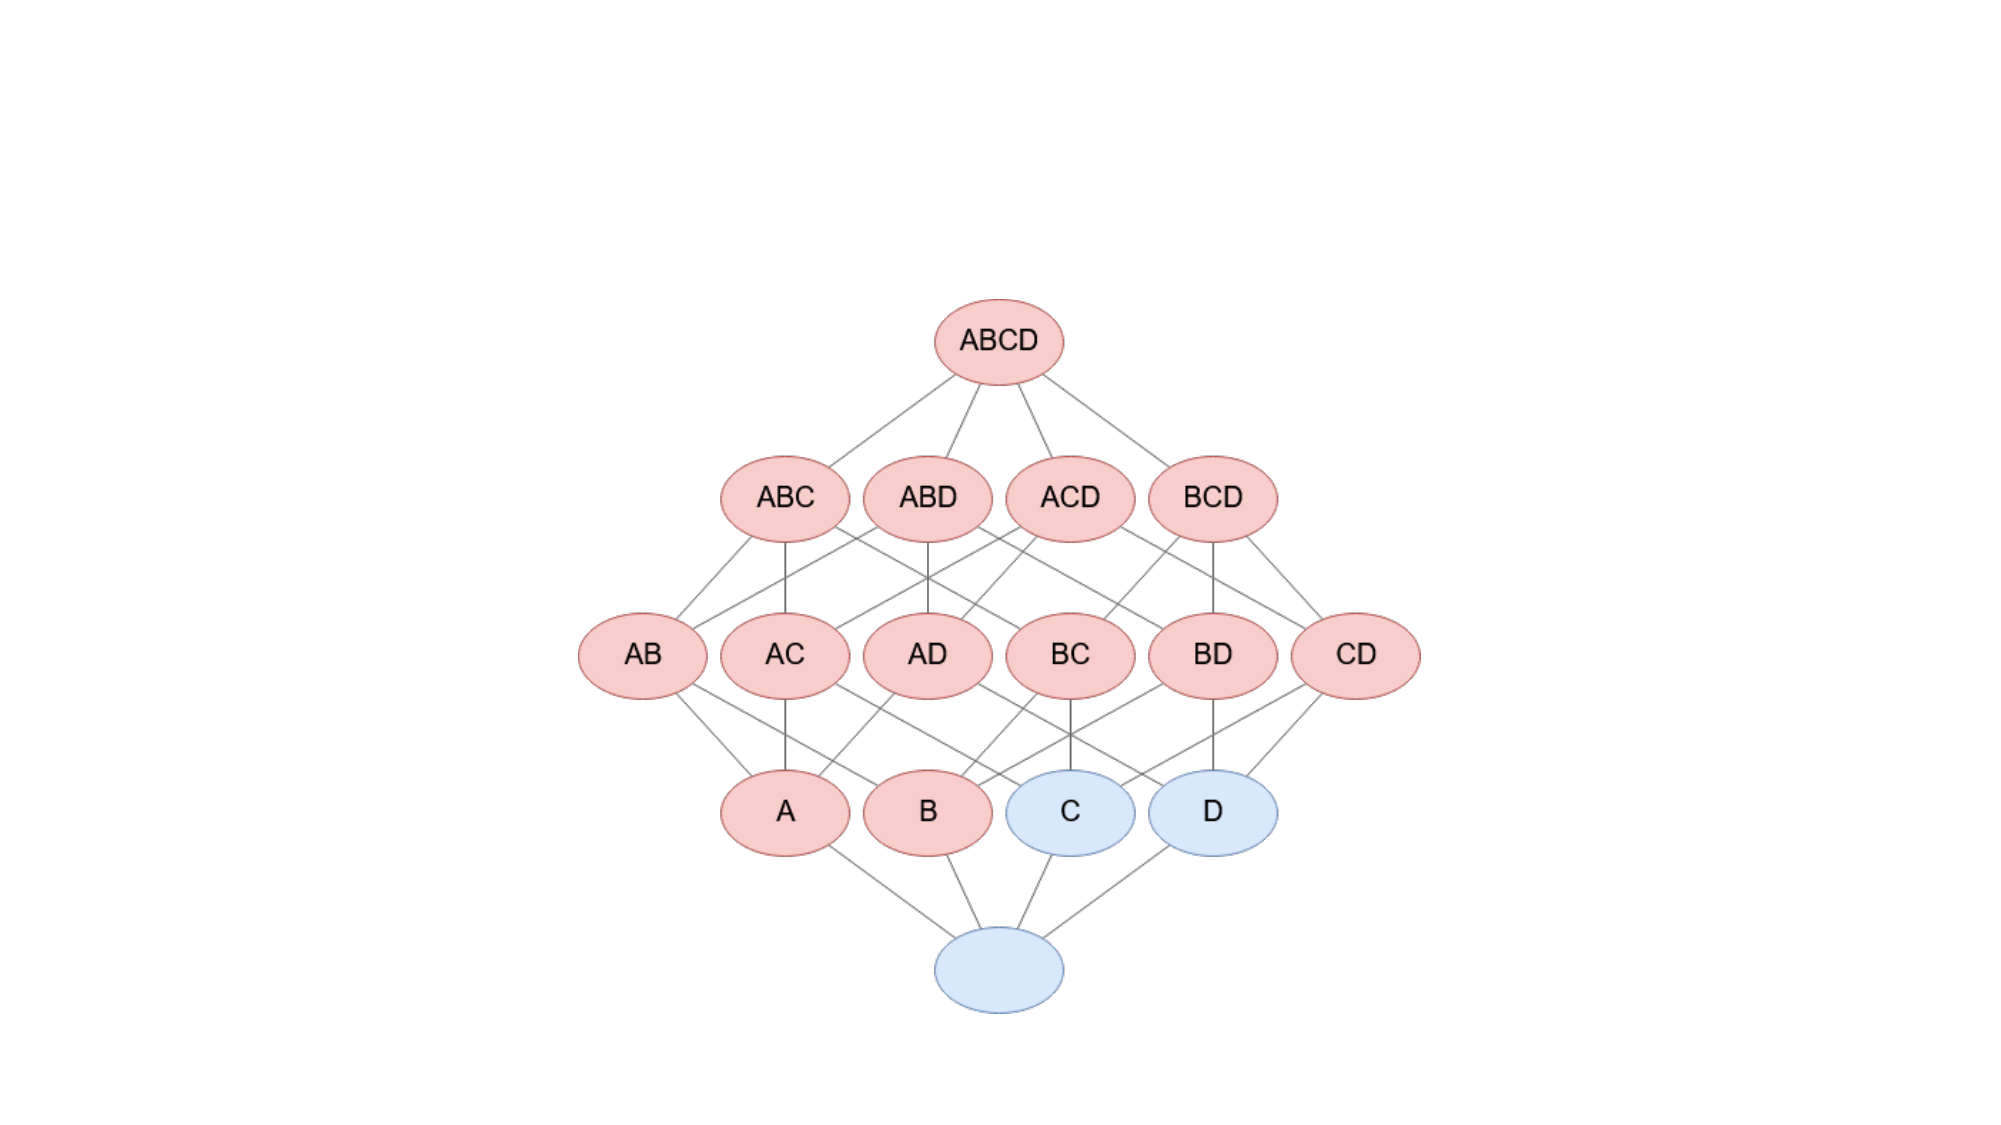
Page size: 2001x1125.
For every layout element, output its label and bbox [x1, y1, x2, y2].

list [578, 299, 1421, 1014]
